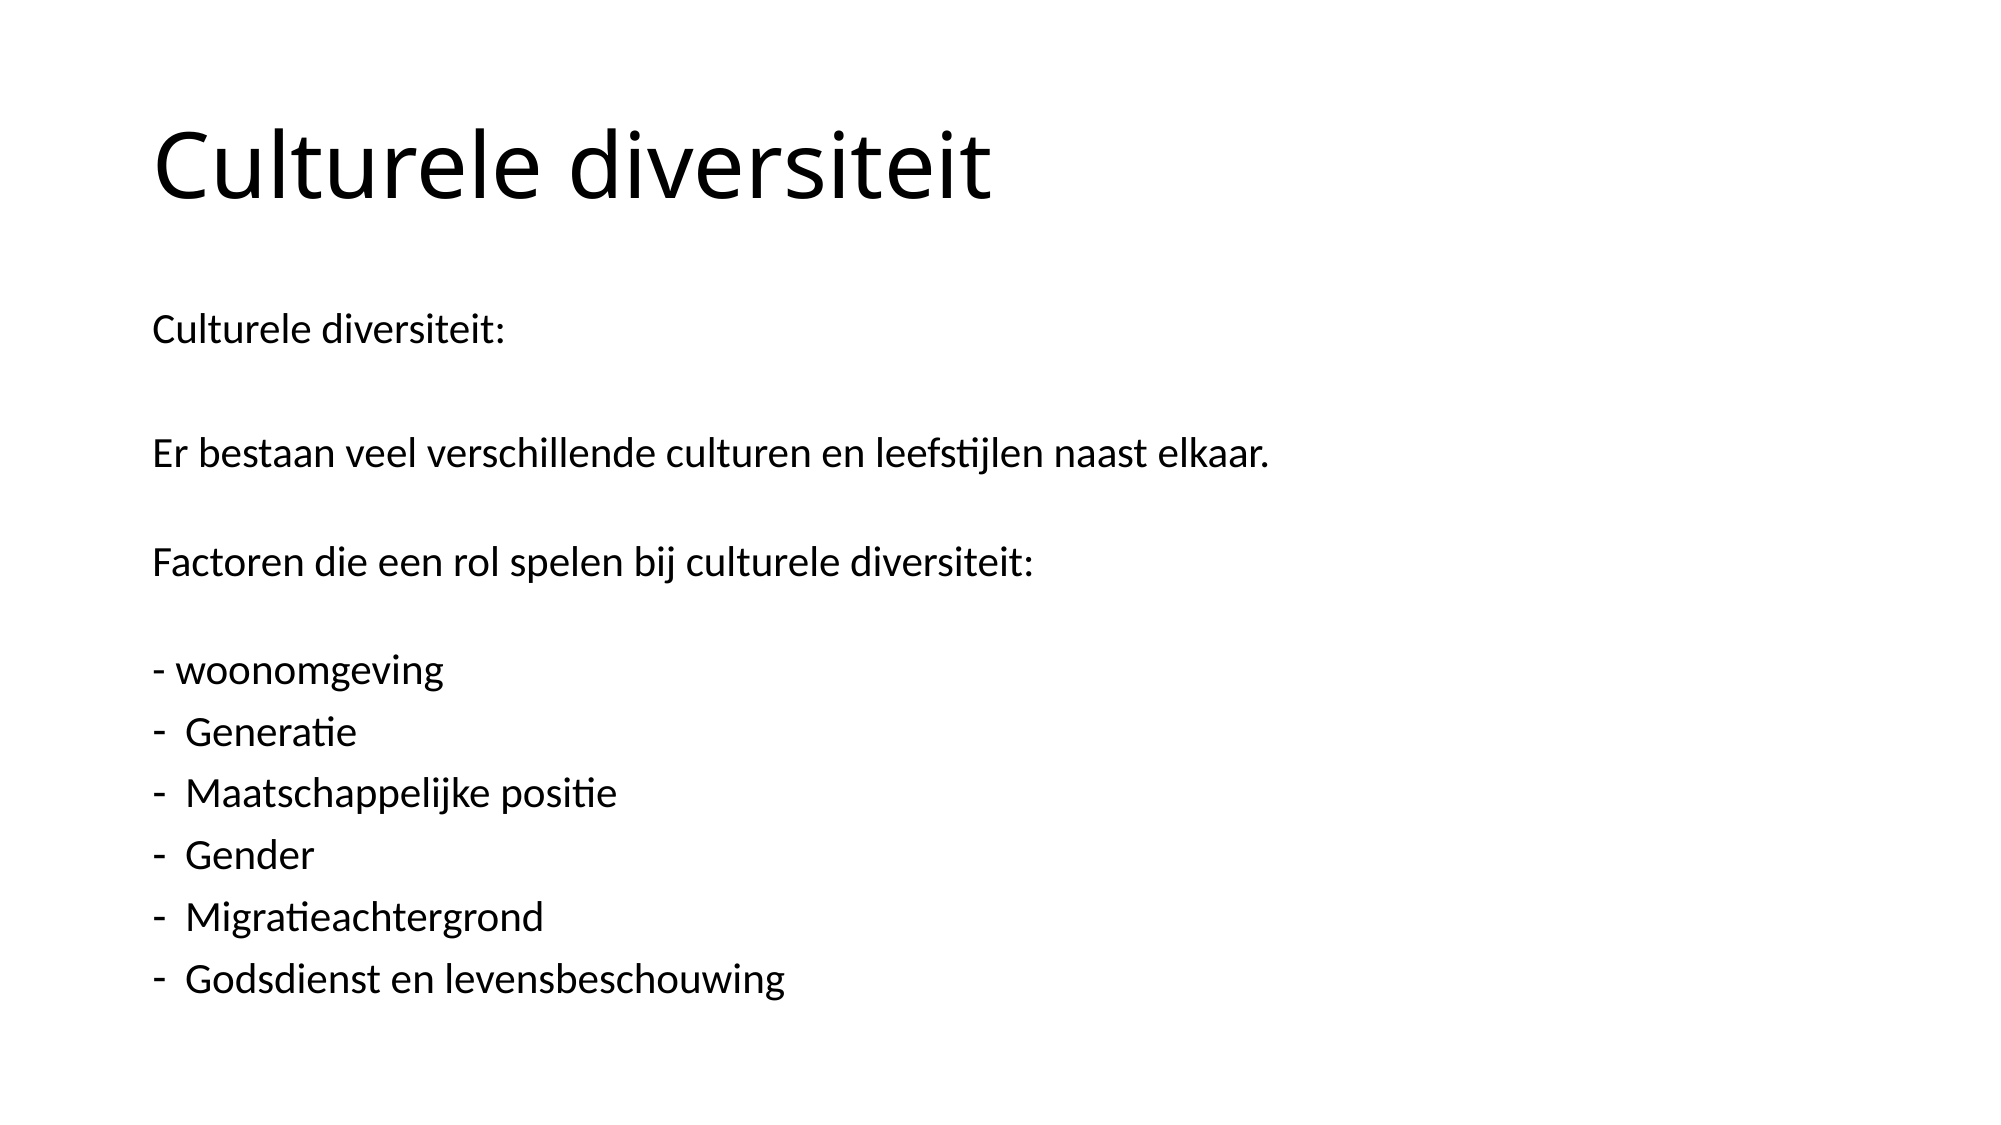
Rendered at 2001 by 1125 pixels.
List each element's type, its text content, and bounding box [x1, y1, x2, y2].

title Culturele diversiteit [137, 59, 1863, 278]
list Culturele diversiteit: Er bestaan veel verschillende culturen en leefstijlen naast elkaar. Factoren die een rol spelen bij culturele diversiteit: - woonomgeving Generatie Maatschappelijke positie Gender Migratieachtergrond Godsdienst en levensbeschouwing [137, 299, 1863, 1014]
